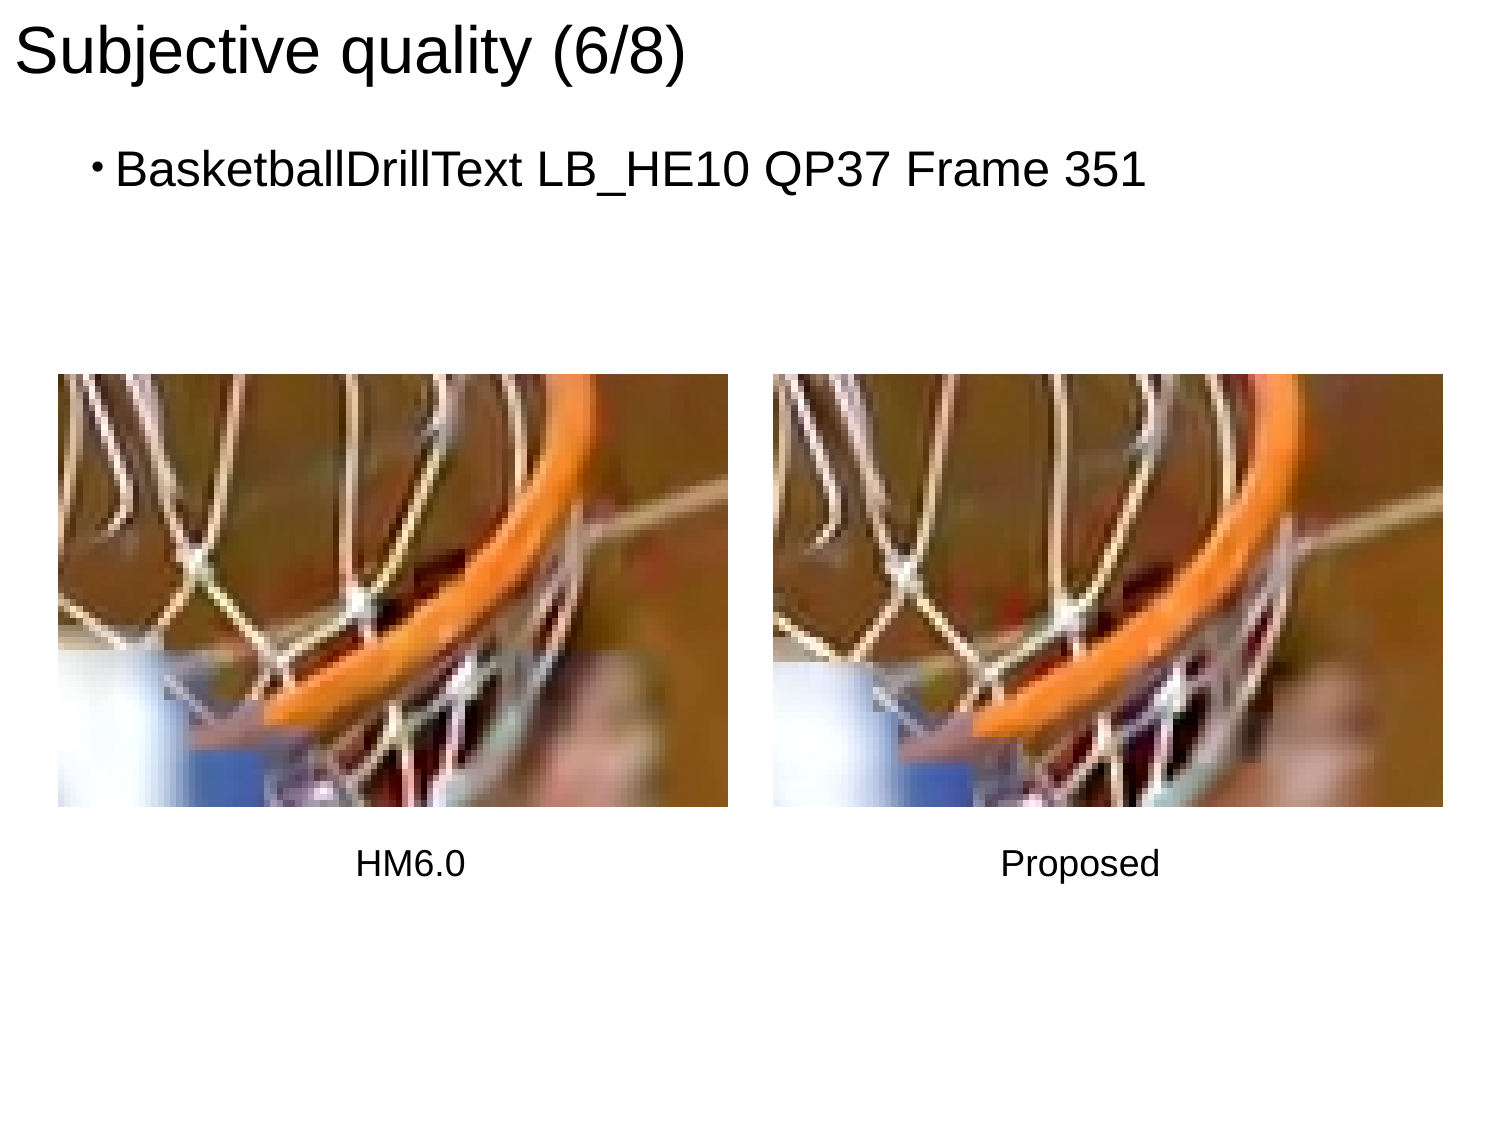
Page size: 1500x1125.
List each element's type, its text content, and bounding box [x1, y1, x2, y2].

text_box Proposed [985, 831, 1176, 892]
text_box HM6.0 [340, 831, 481, 892]
text_box Subjective quality (6/8) [0, 0, 1500, 95]
picture [58, 374, 728, 807]
text_box BasketballDrillText LB_HE10 QP37 Frame 351 [76, 128, 1163, 204]
picture [773, 374, 1443, 807]
